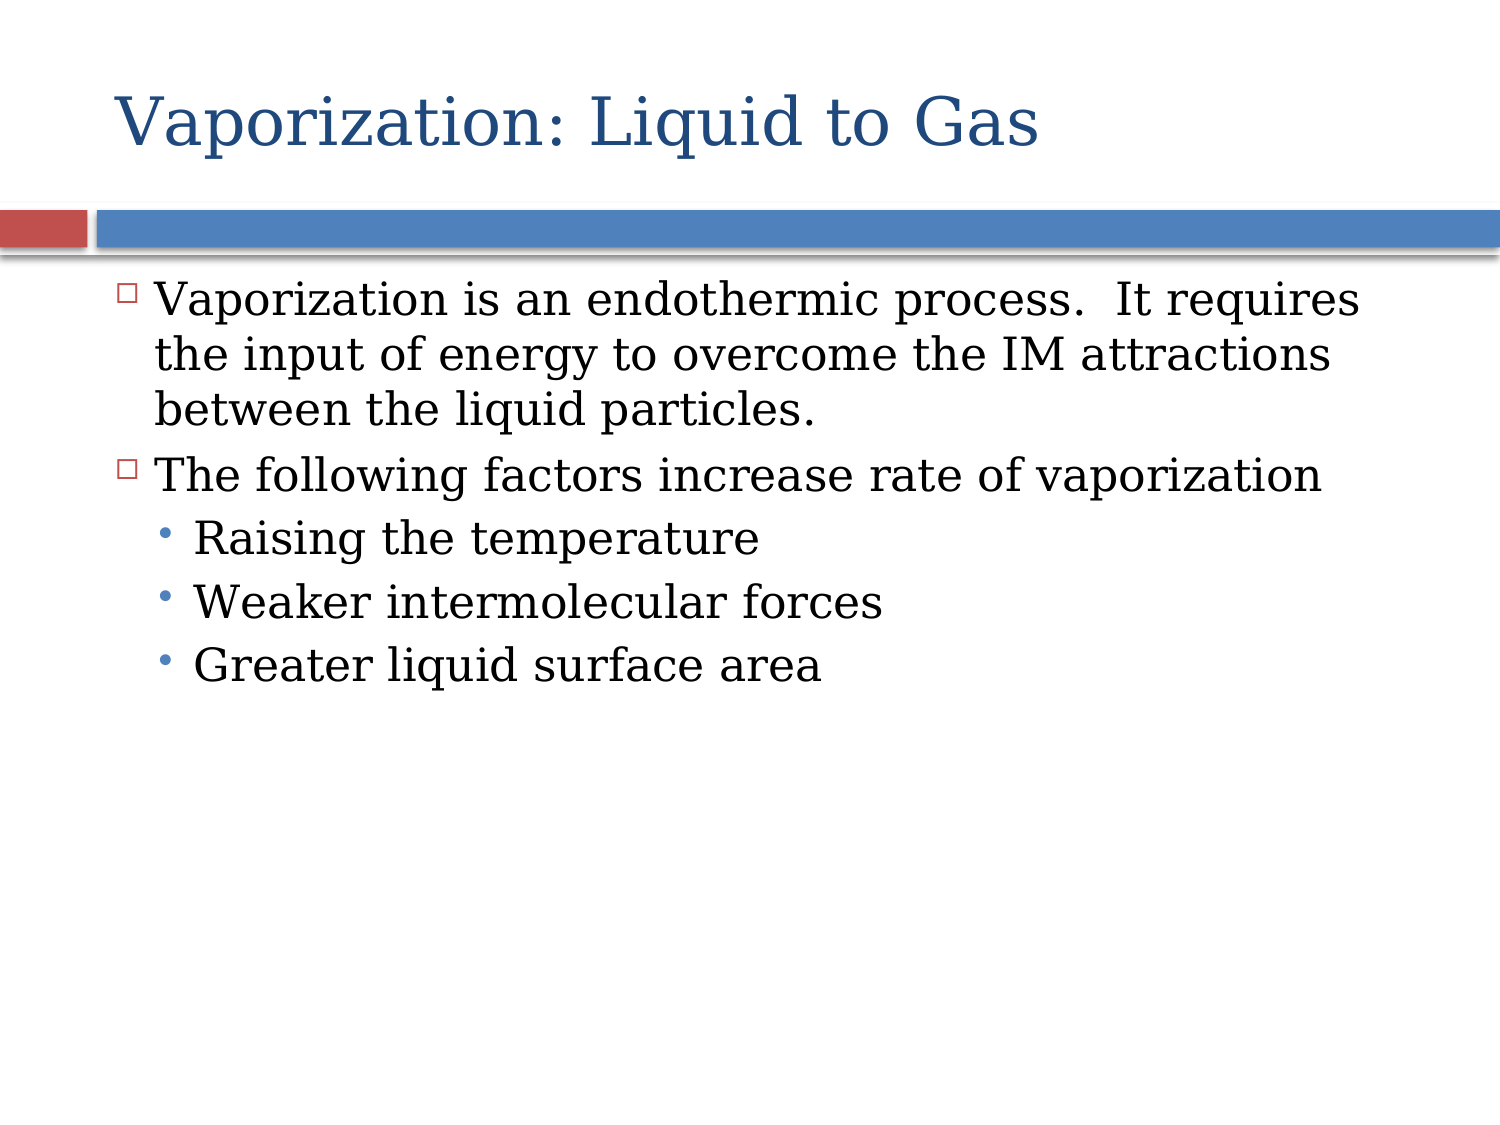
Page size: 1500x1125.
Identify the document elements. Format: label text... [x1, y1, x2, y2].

title Vaporization: Liquid to Gas [100, 37, 1438, 200]
list Vaporization is an endothermic process. It requires the input of energy to overcome the IM attractions between the liquid particles. The following factors increase rate of vaporization Raising the temperature Weaker intermolecular forces Greater liquid surface area [100, 262, 1438, 1070]
